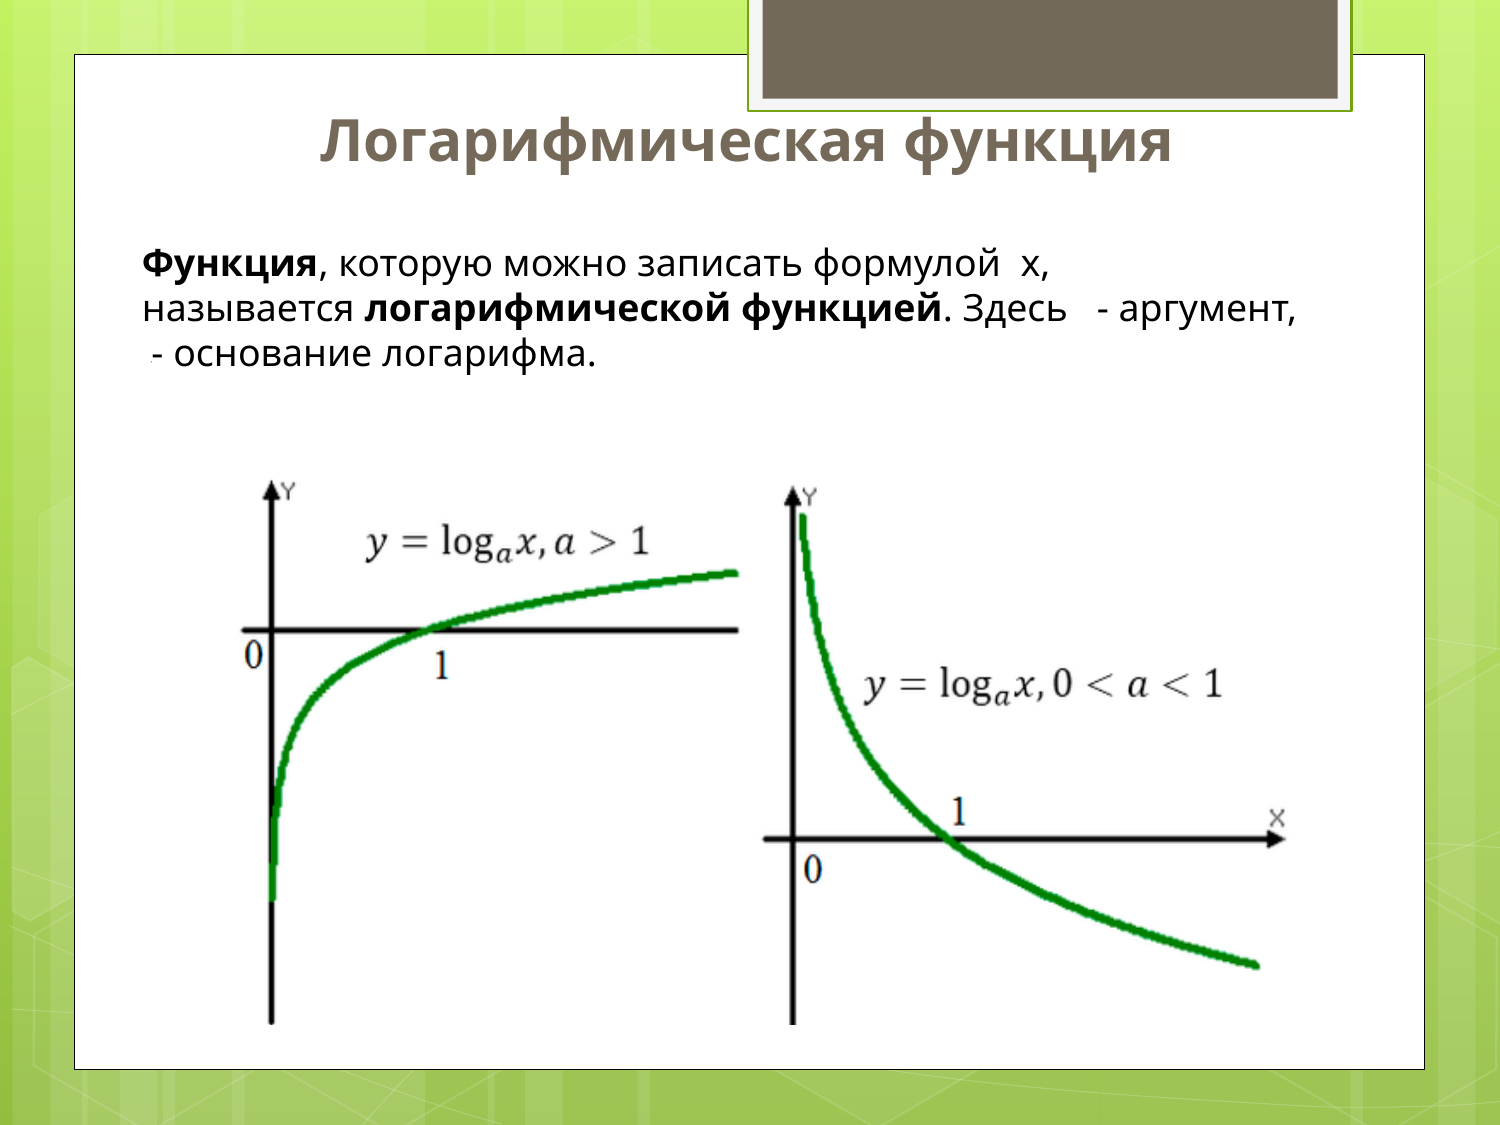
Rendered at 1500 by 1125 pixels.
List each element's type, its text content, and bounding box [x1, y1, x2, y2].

picture [150, 361, 1345, 1025]
text_box Логарифмическая функция [219, 95, 1276, 181]
